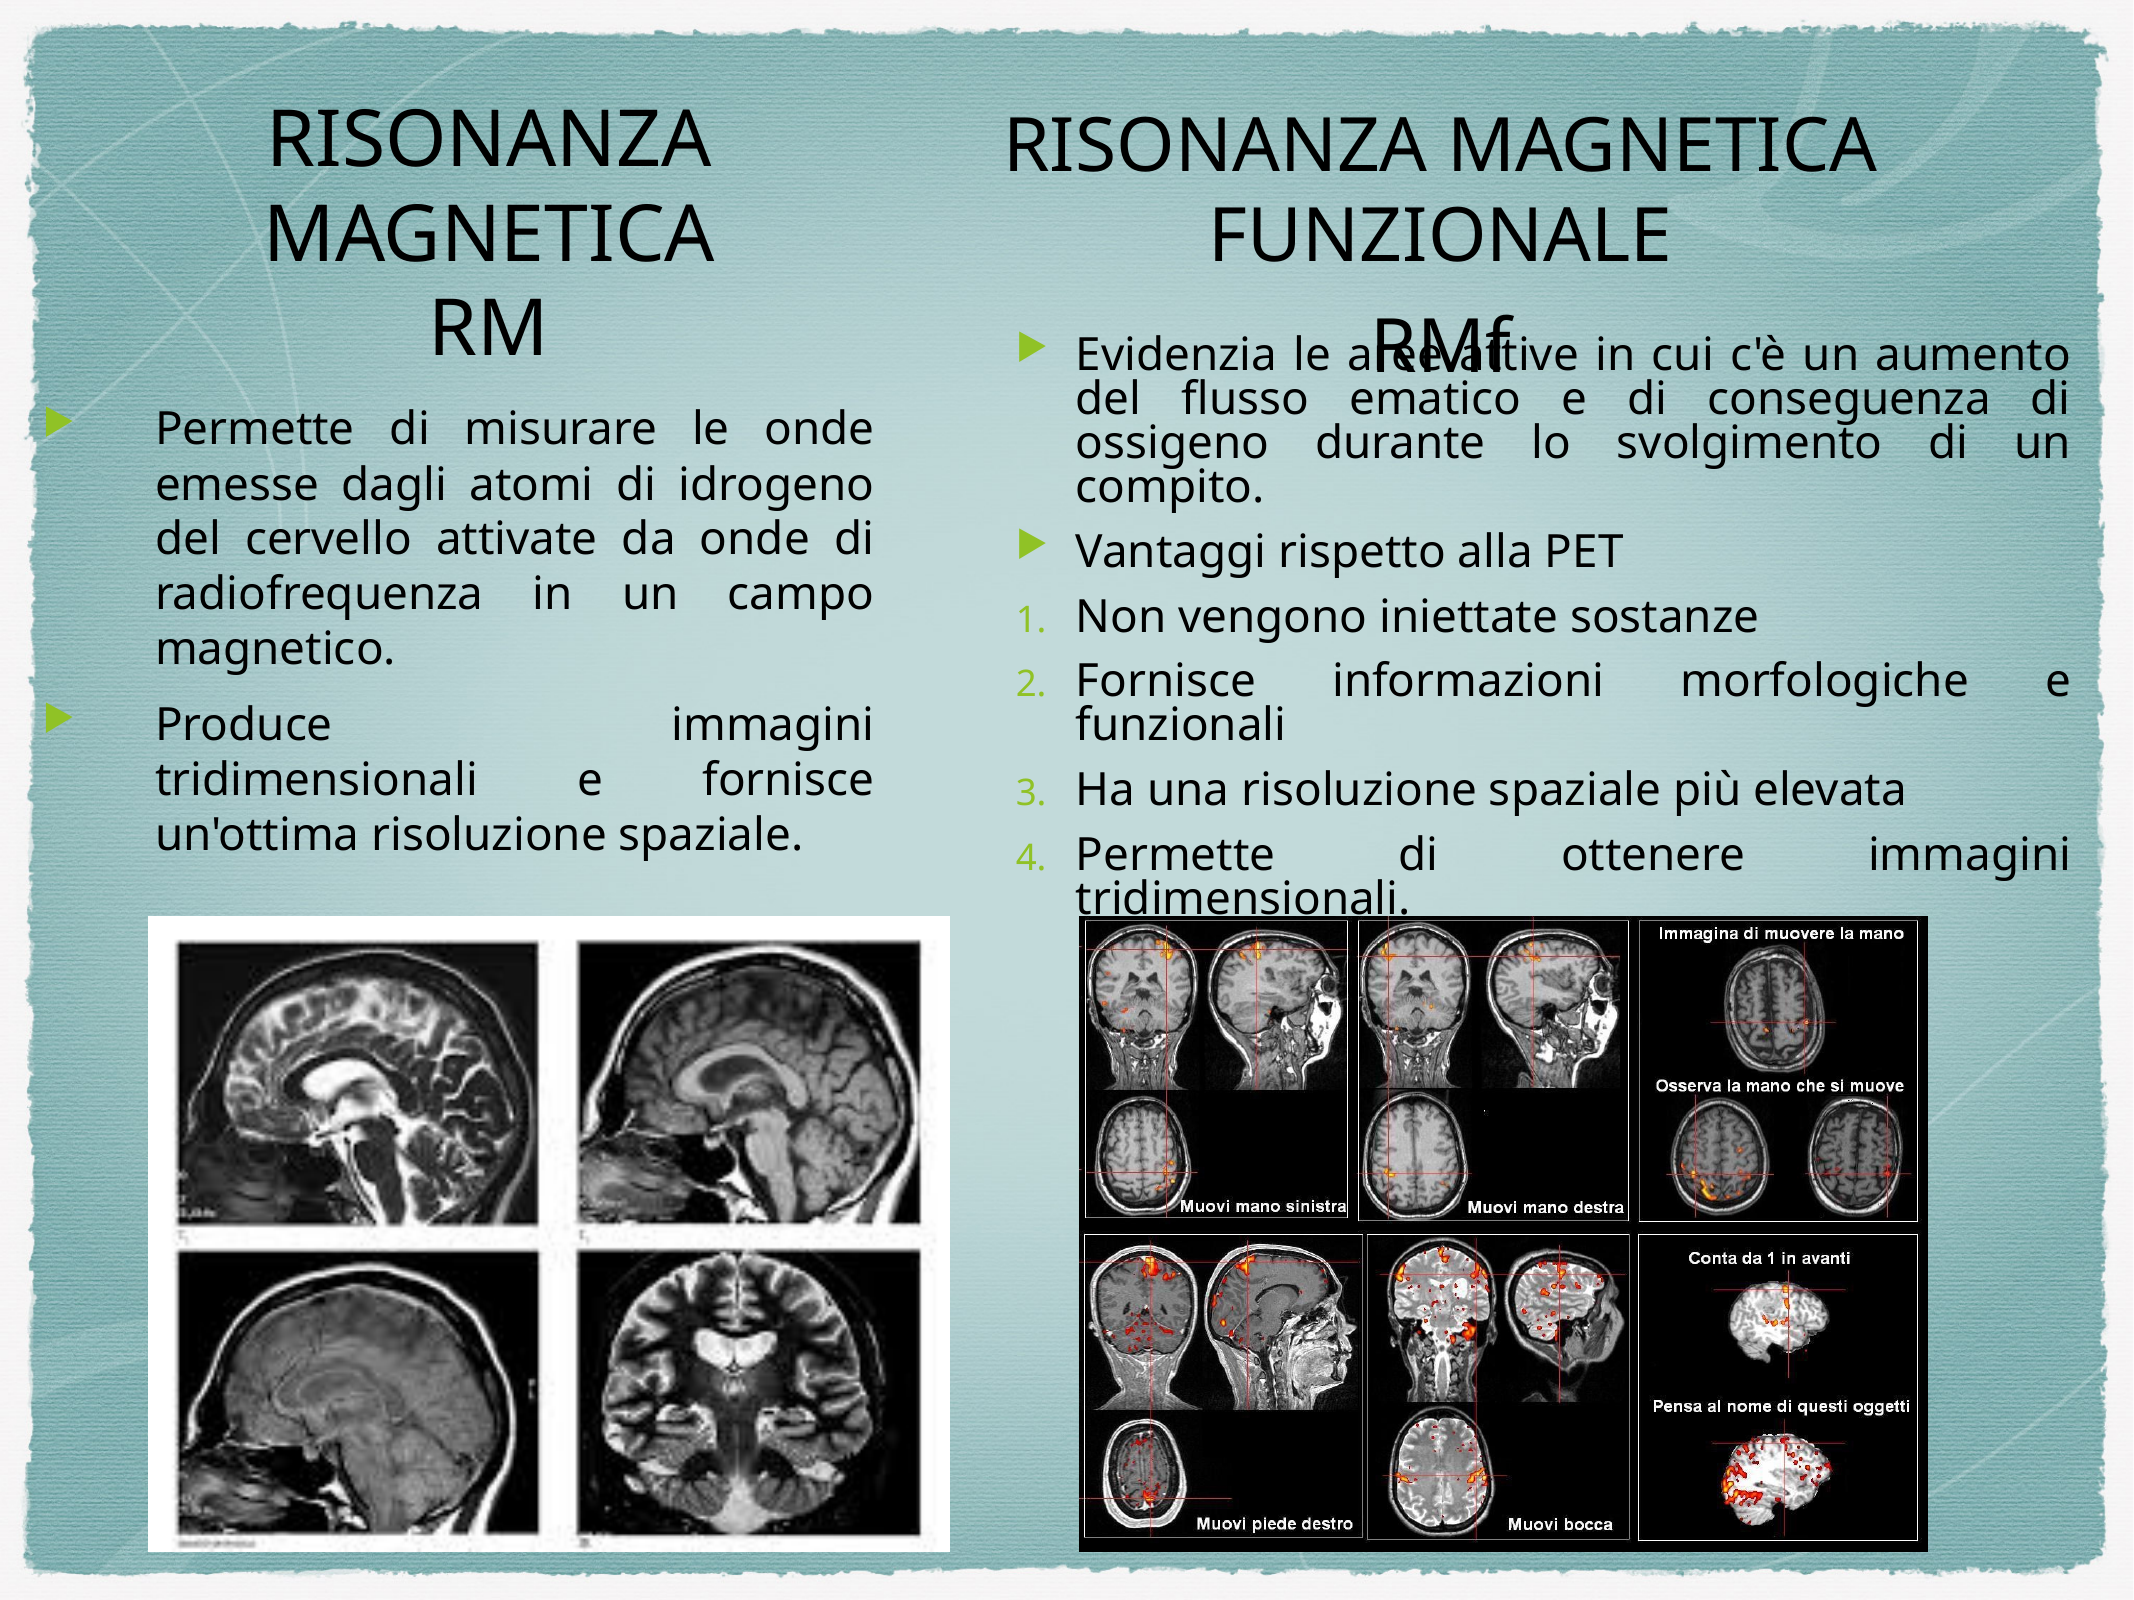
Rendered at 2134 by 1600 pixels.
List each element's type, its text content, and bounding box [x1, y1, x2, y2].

list RISONANZA MAGNETICA RM [157, 87, 821, 389]
text_box Evidenzia le aree attive in cui c'è un aumento del flusso ematico e di conseguenza di ossigeno durante lo svolgimento di un compito. Vantaggi rispetto alla PET Non vengono iniettate sostanze Fornisce informazioni morfologiche e funzionali Ha una risoluzione spaziale più elevata Permette di ottenere immagini tridimensionali. [1007, 379, 2080, 880]
picture [0, 0, 2134, 1600]
text_box RISONANZA MAGNETICA FUNZIONALE RMf [916, 88, 1966, 396]
text_box Permette di misurare le onde emesse dagli atomi di idrogeno del cervello attivate da onde di radiofrequenza in un campo magnetico. Produce immagini tridimensionali e fornisce un'ottima risoluzione spaziale. [34, 389, 884, 869]
